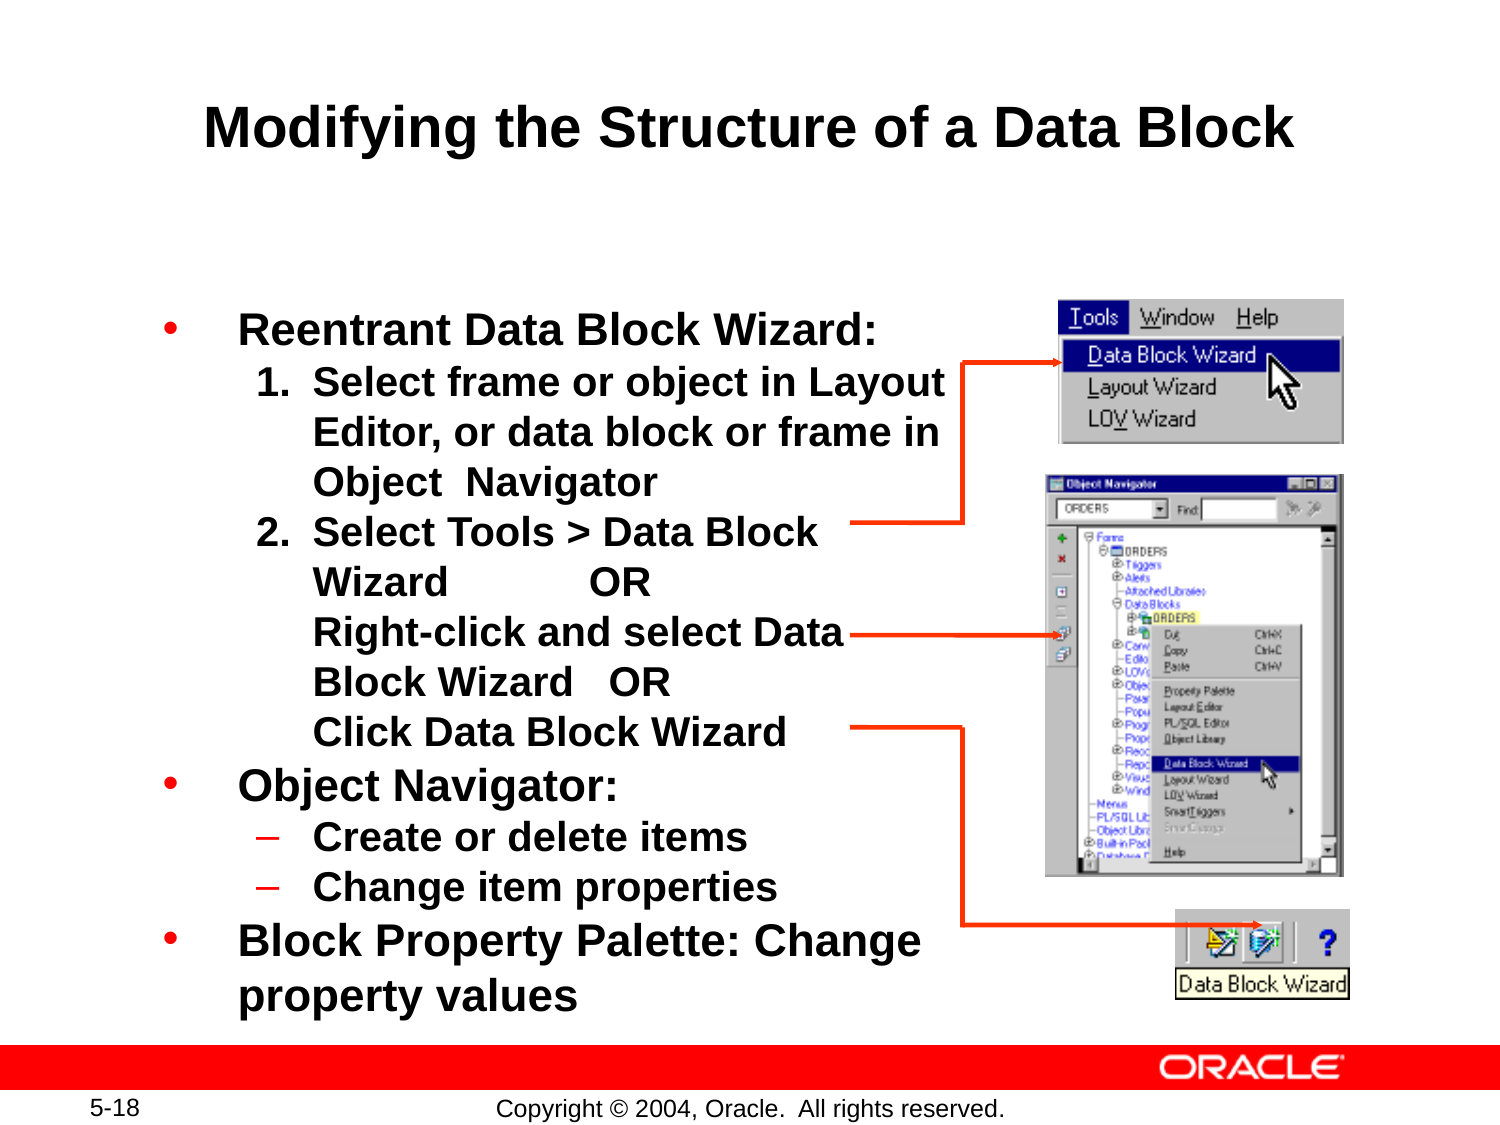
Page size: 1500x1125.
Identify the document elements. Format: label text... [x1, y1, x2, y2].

picture [1058, 299, 1344, 445]
picture [1045, 474, 1344, 877]
title Modifying the Structure of a Data Block [149, 87, 1351, 232]
list Reentrant Data Block Wizard: 1. Select frame or object in Layout Editor, or data block or frame in Object Navigator 2. Select Tools > Data Block Wizard OR Right-click and select Data Block Wizard OR Click Data Block Wizard Object Navigator: Create or delete items Change item properties Block Property Palette: Change property values [141, 297, 1351, 1023]
picture [1175, 909, 1351, 1001]
